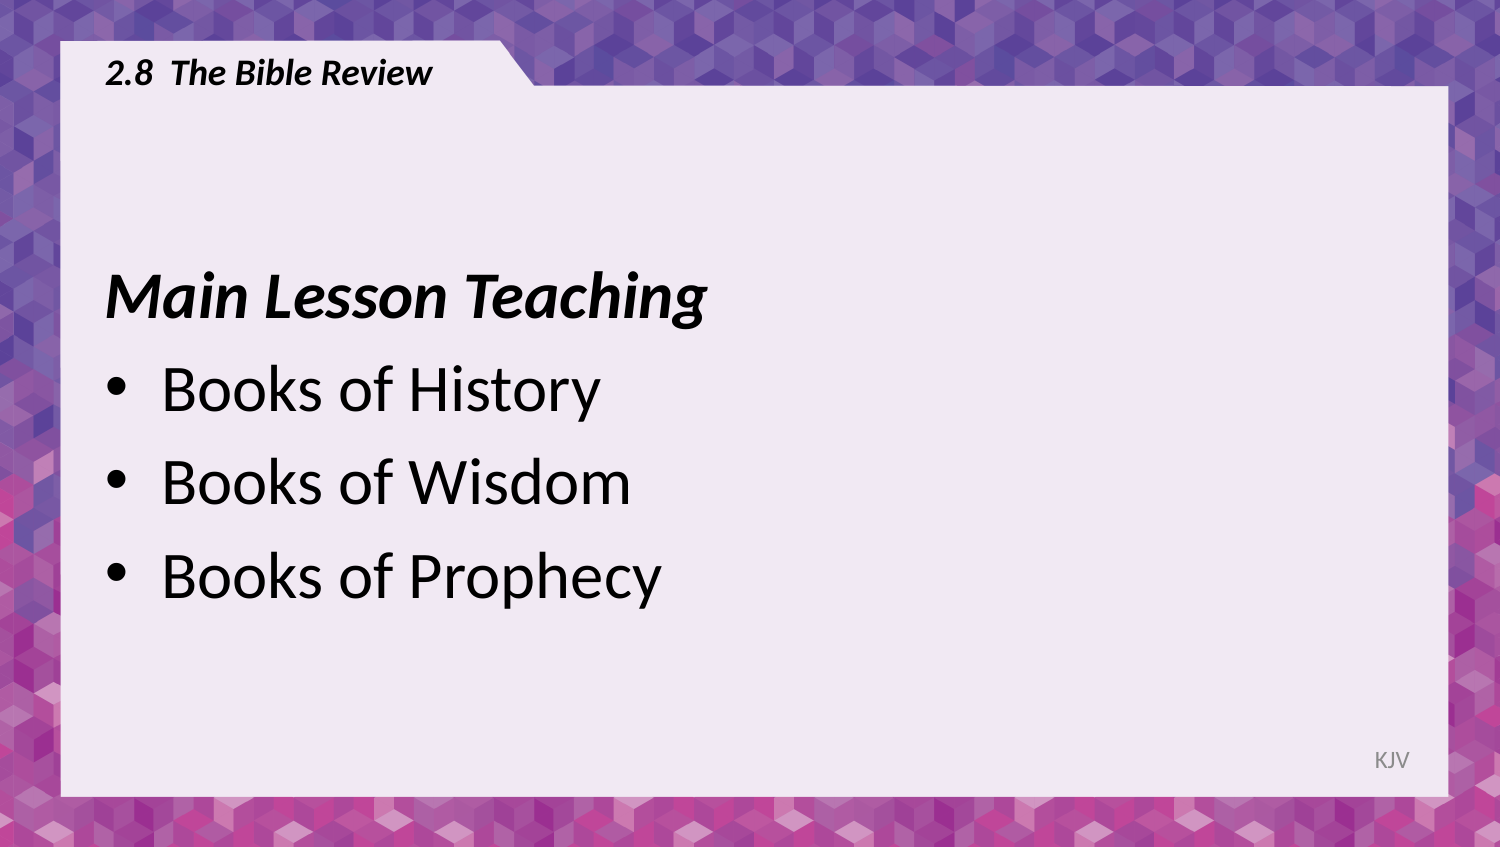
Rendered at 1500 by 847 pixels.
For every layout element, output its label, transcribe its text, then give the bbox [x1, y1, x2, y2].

footer KJV [950, 736, 1425, 782]
picture [0, 0, 1500, 847]
title 2.8 The Bible Review [89, 33, 1420, 108]
list Main Lesson Teaching Books of History Books of Wisdom Books of Prophecy [89, 141, 1403, 722]
